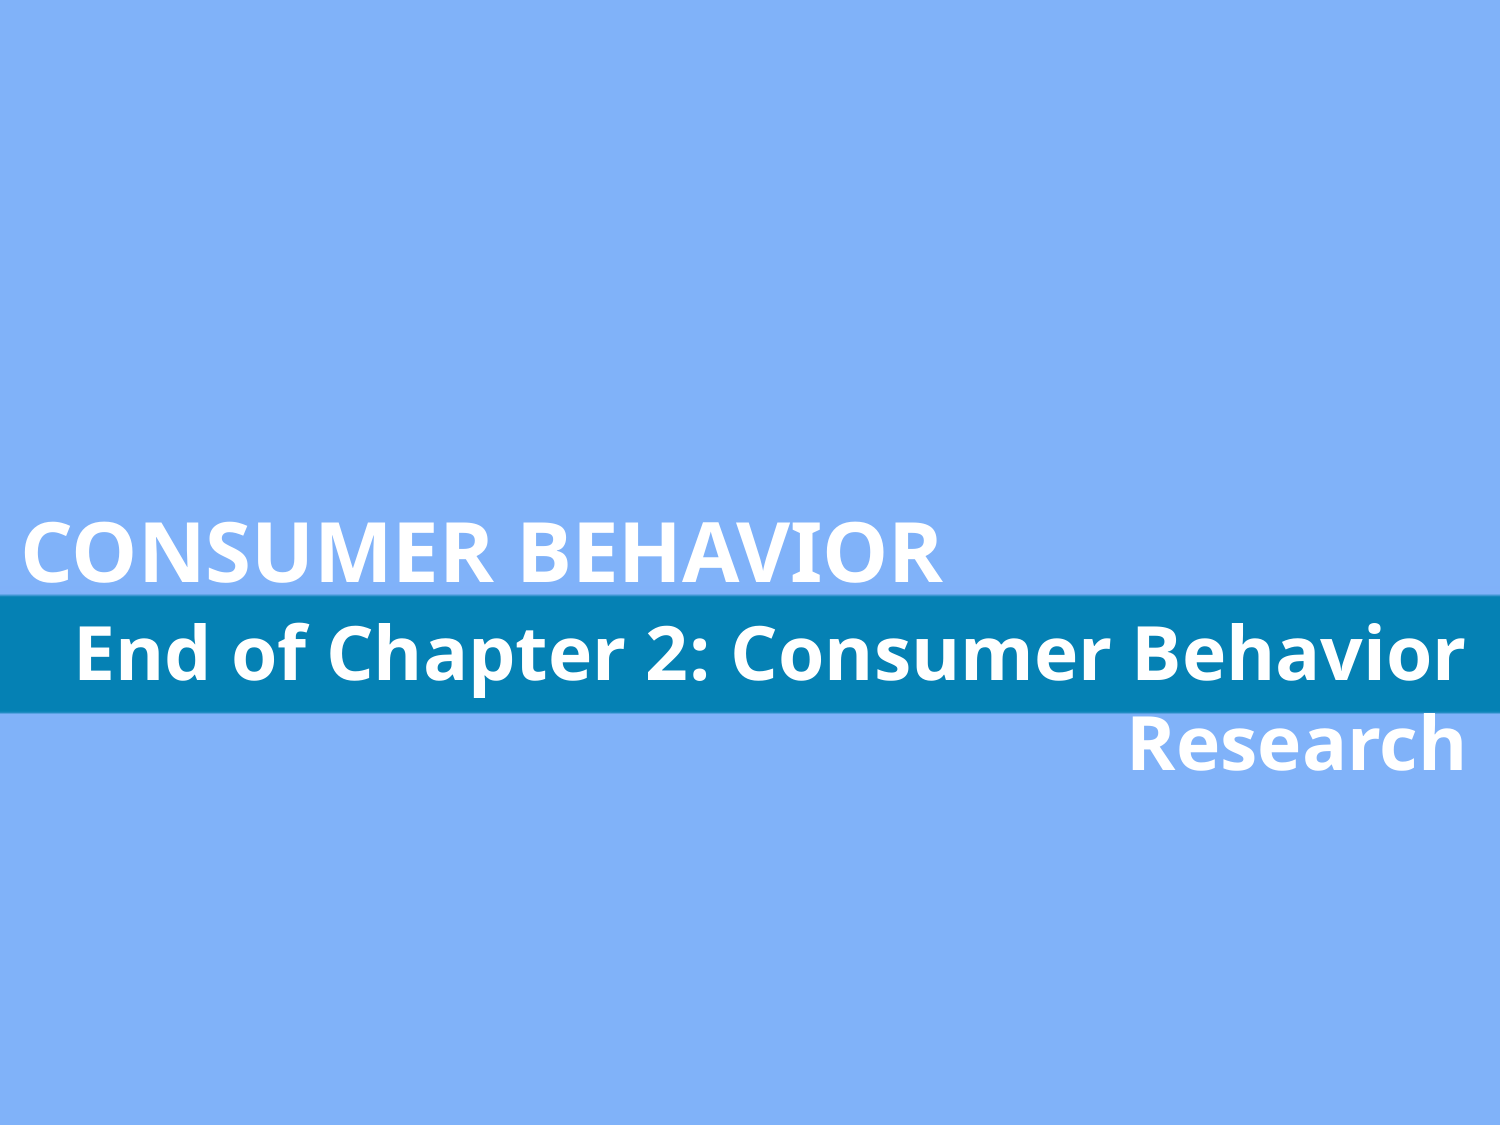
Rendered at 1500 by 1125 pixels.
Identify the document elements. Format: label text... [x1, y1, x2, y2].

picture [0, 713, 1500, 1125]
picture [0, 0, 1500, 596]
text_box End of Chapter 2: Consumer Behavior Research [18, 597, 1483, 793]
text_box CONSUMER BEHAVIOR [5, 491, 1424, 592]
